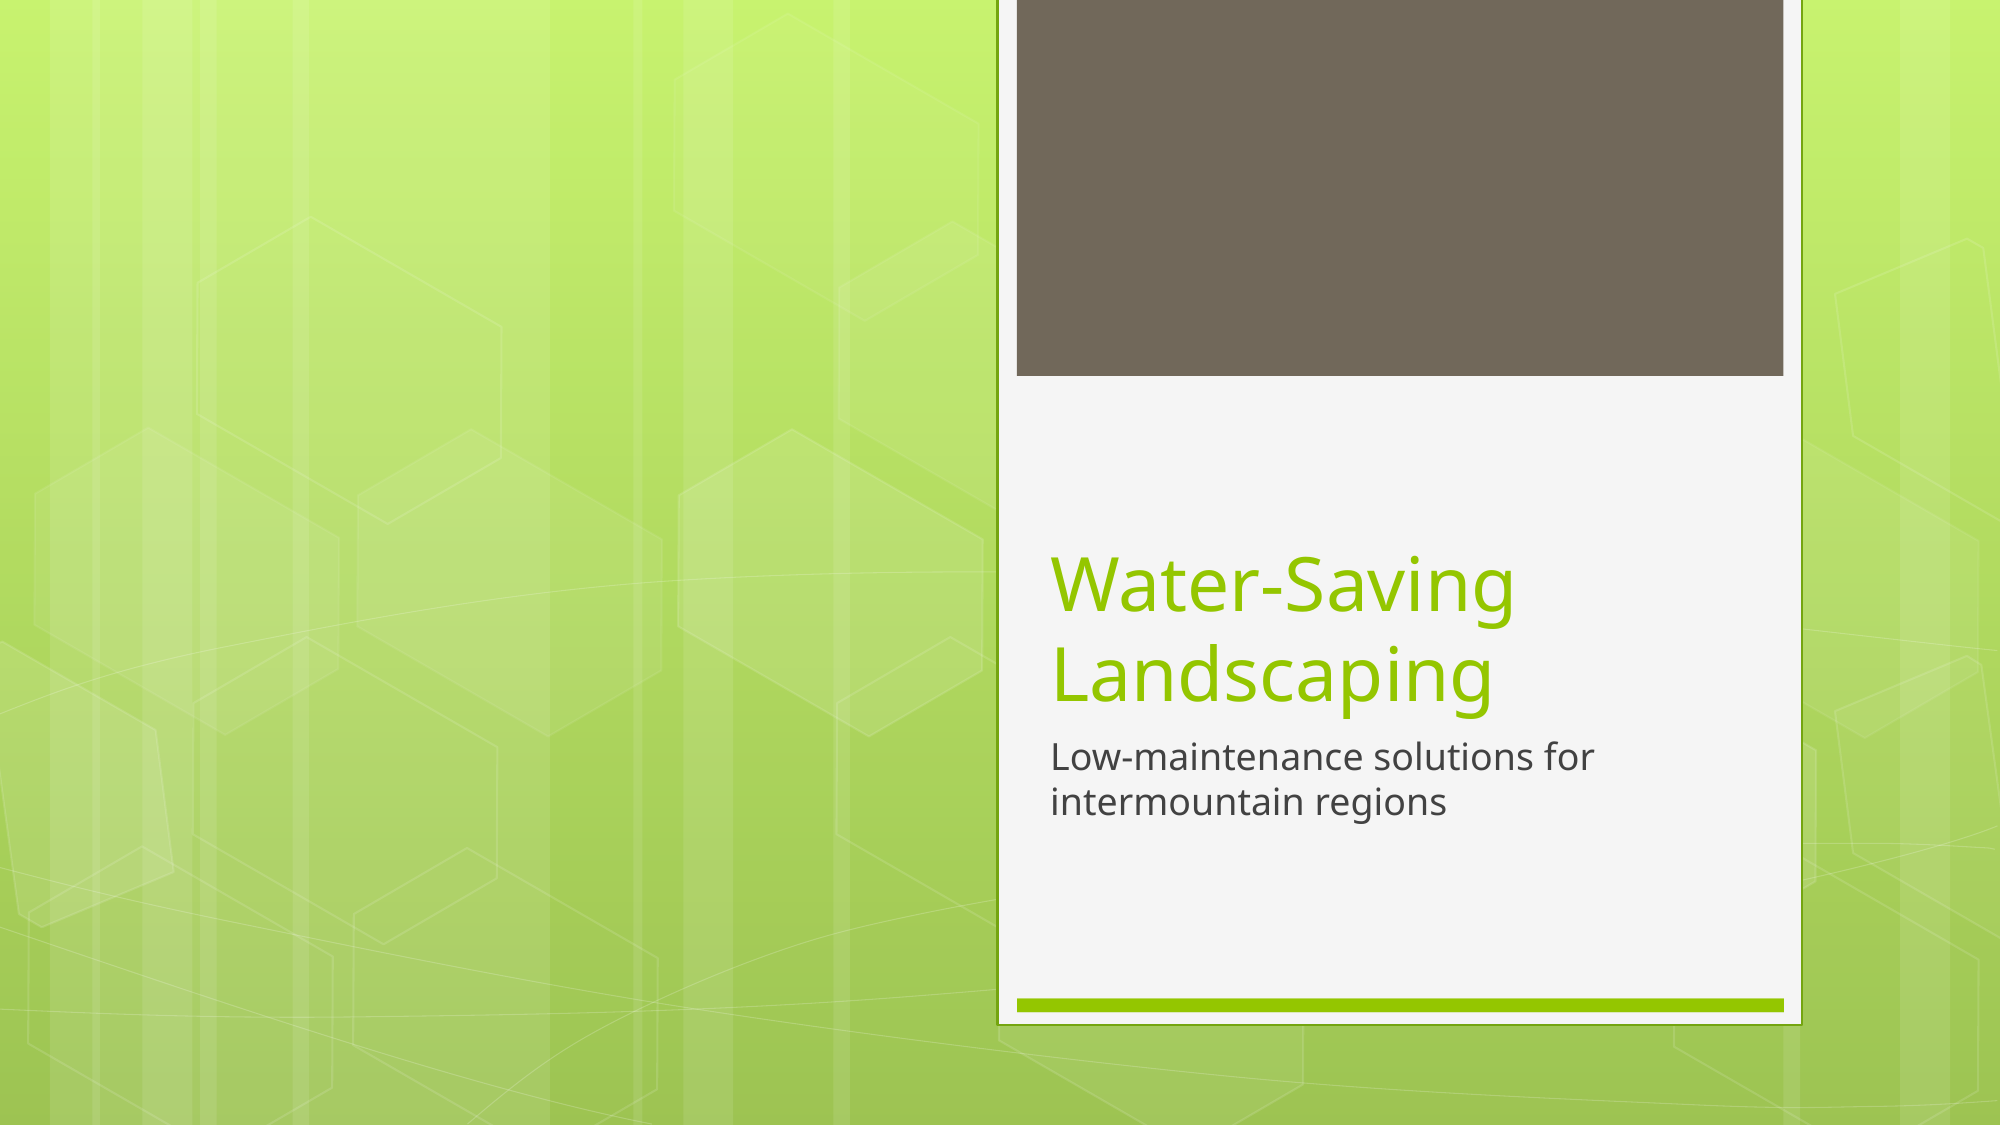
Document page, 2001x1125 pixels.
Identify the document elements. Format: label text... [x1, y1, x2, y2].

title Water-Saving Landscaping [1035, 444, 1760, 724]
subtitle Low-maintenance solutions for intermountain regions [1035, 725, 1760, 933]
